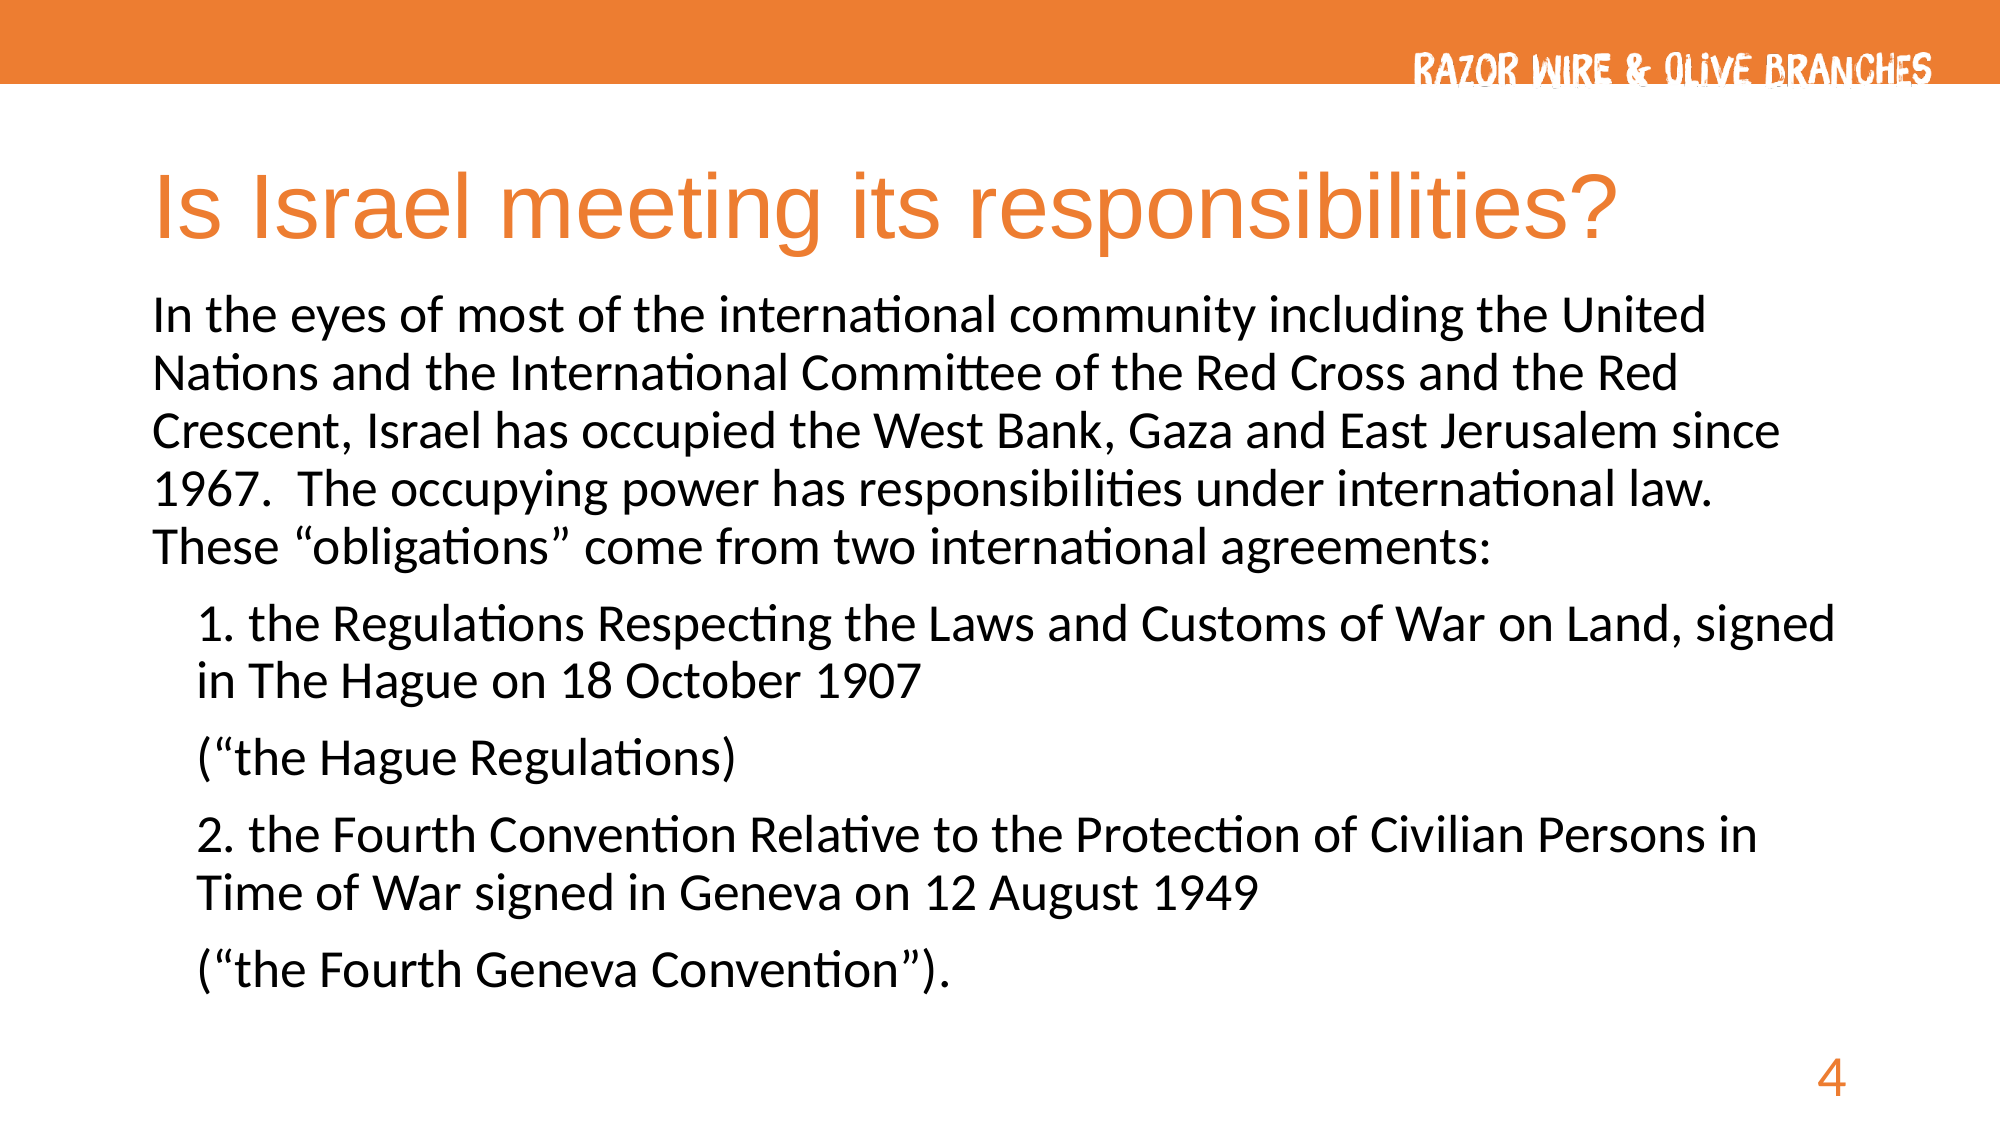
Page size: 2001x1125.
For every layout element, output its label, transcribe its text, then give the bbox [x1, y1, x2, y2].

picture [1411, 49, 1935, 89]
list In the eyes of most of the international community including the United Nations and the International Committee of the Red Cross and the Red Crescent, Israel has occupied the West Bank, Gaza and East Jerusalem since 1967. The occupying power has responsibilities under international law. These “obligations” come from two international agreements: 1. the Regulations Respecting the Laws and Customs of War on Land, signed in The Hague on 18 October 1907 (“the Hague Regulations) 2. the Fourth Convention Relative to the Protection of Civilian Persons in Time of War signed in Geneva on 12 August 1949 (“the Fourth Geneva Convention”). [137, 279, 1863, 1014]
title Is Israel meeting its responsibilities? [137, 99, 1863, 279]
slide_number 4 [1412, 1042, 1863, 1103]
